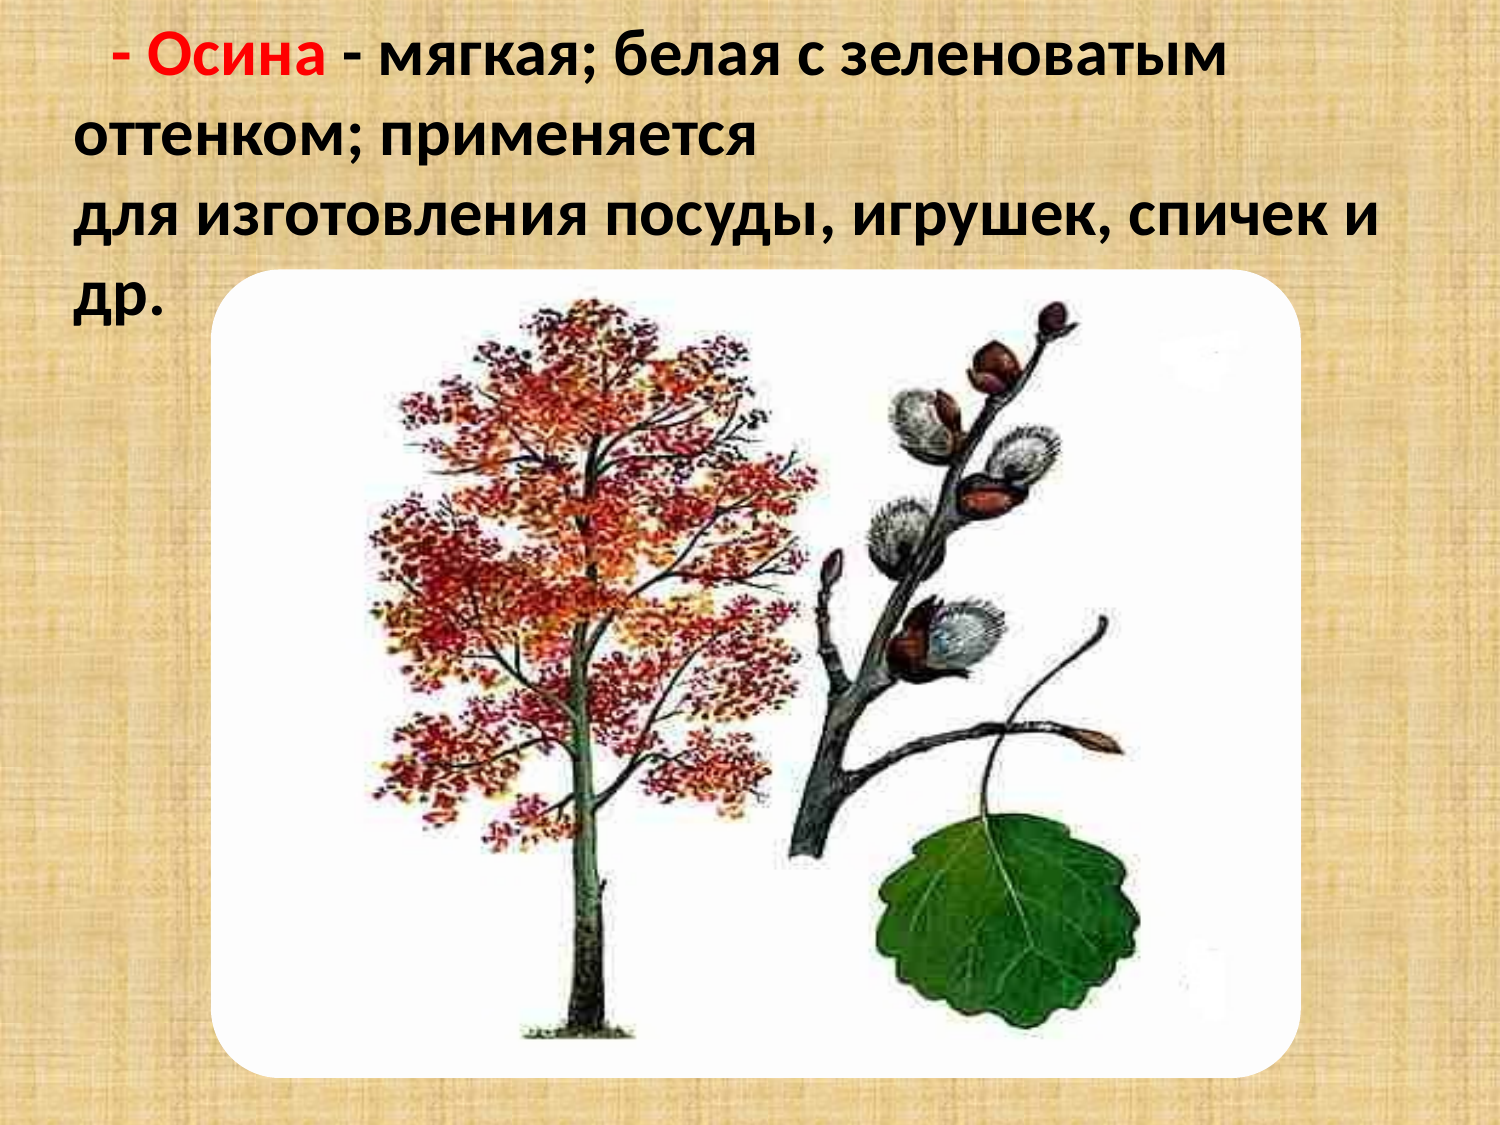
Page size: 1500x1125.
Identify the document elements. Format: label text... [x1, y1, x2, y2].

text_box - Осина - мягкая; белая с зеленоватым оттенком; применяется для изготовления посуды, игрушек, спичек и др. [58, 1, 1418, 337]
picture [0, 0, 1500, 1125]
